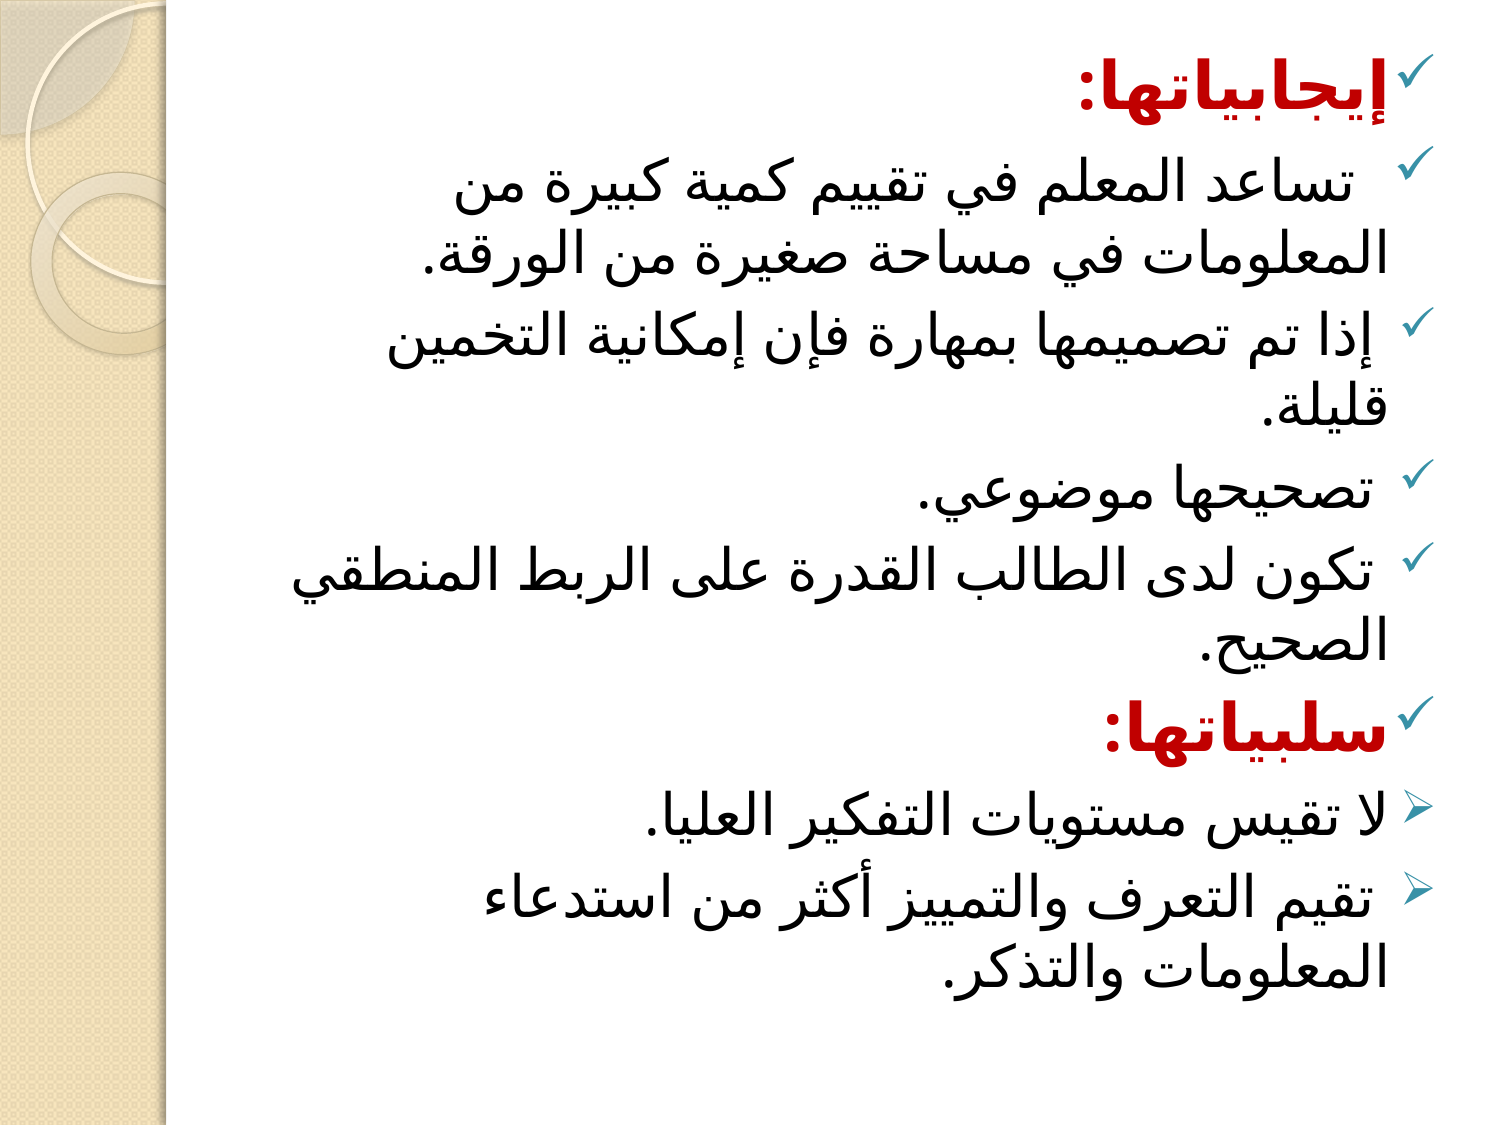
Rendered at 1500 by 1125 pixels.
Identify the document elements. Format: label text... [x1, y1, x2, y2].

list إيجابياتها: تساعد المعلم في تقييم كمية كبيرة من المعلومات في مساحة صغيرة من الورقة. إذا تم تصميمها بمهارة فإن إمكانية التخمين قليلة. تصحيحها موضوعي. تكون لدى الطالب القدرة على الربط المنطقي الصحيح. سلبياتها: لا تقيس مستويات التفكير العليا. تقيم التعرف والتمييز أكثر من استدعاء المعلومات والتذكر. [235, 35, 1466, 1025]
